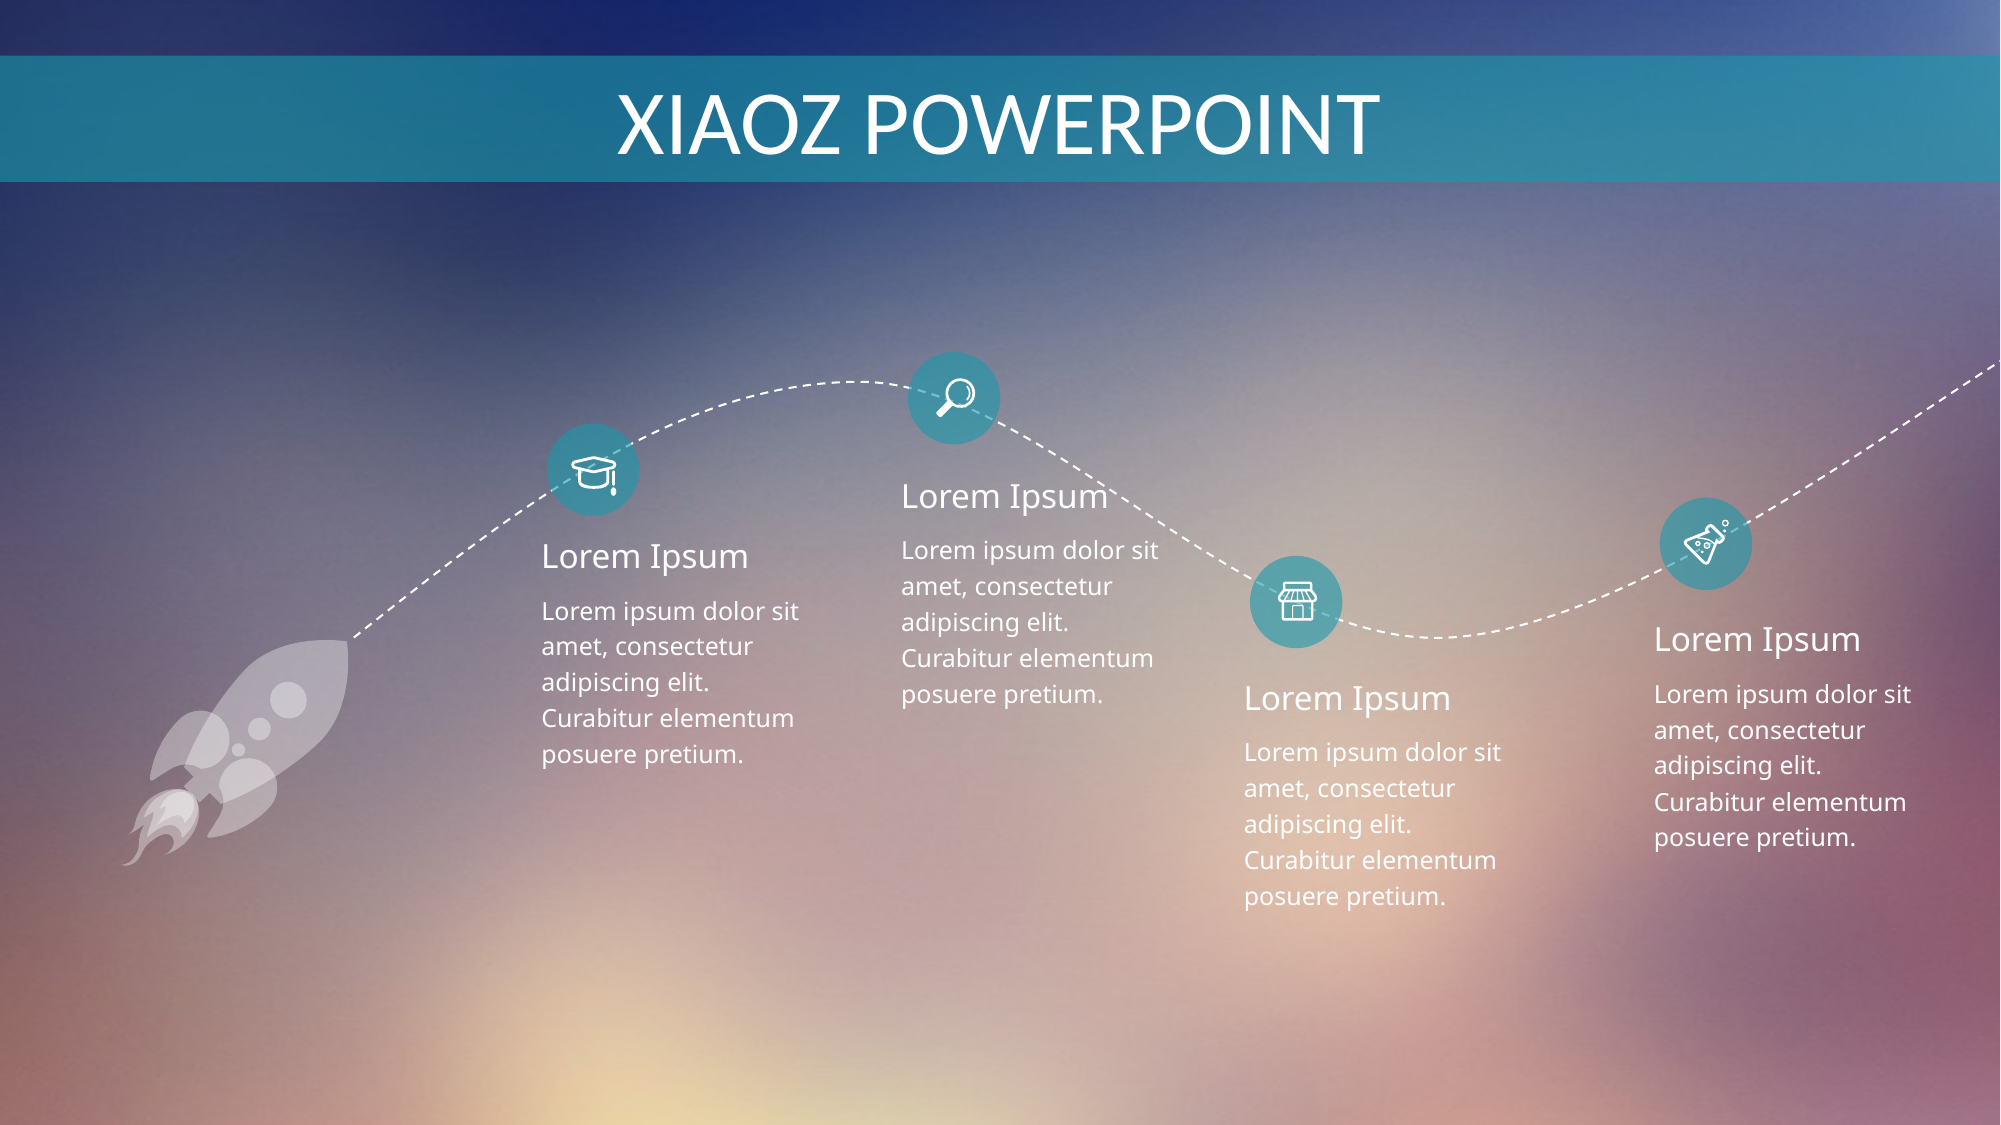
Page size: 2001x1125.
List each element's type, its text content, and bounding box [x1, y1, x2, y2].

text_box [353, 381, 1076, 638]
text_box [1228, 669, 1520, 936]
text_box [936, 378, 976, 418]
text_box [171, 594, 298, 913]
text_box [1277, 581, 1318, 621]
text_box [298, 640, 349, 761]
text_box [1248, 554, 1344, 650]
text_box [885, 467, 1177, 734]
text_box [1638, 611, 1930, 878]
picture [0, 0, 2001, 1125]
text_box [121, 789, 171, 866]
text_box [906, 350, 1002, 446]
text_box [1658, 496, 1754, 592]
text_box [0, 55, 2000, 183]
text_box XIAOZ POWERPOINT [278, 55, 1722, 181]
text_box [571, 456, 617, 496]
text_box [526, 527, 818, 795]
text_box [1683, 519, 1729, 565]
text_box [1177, 331, 2000, 639]
text_box [150, 728, 171, 781]
text_box [545, 422, 641, 517]
